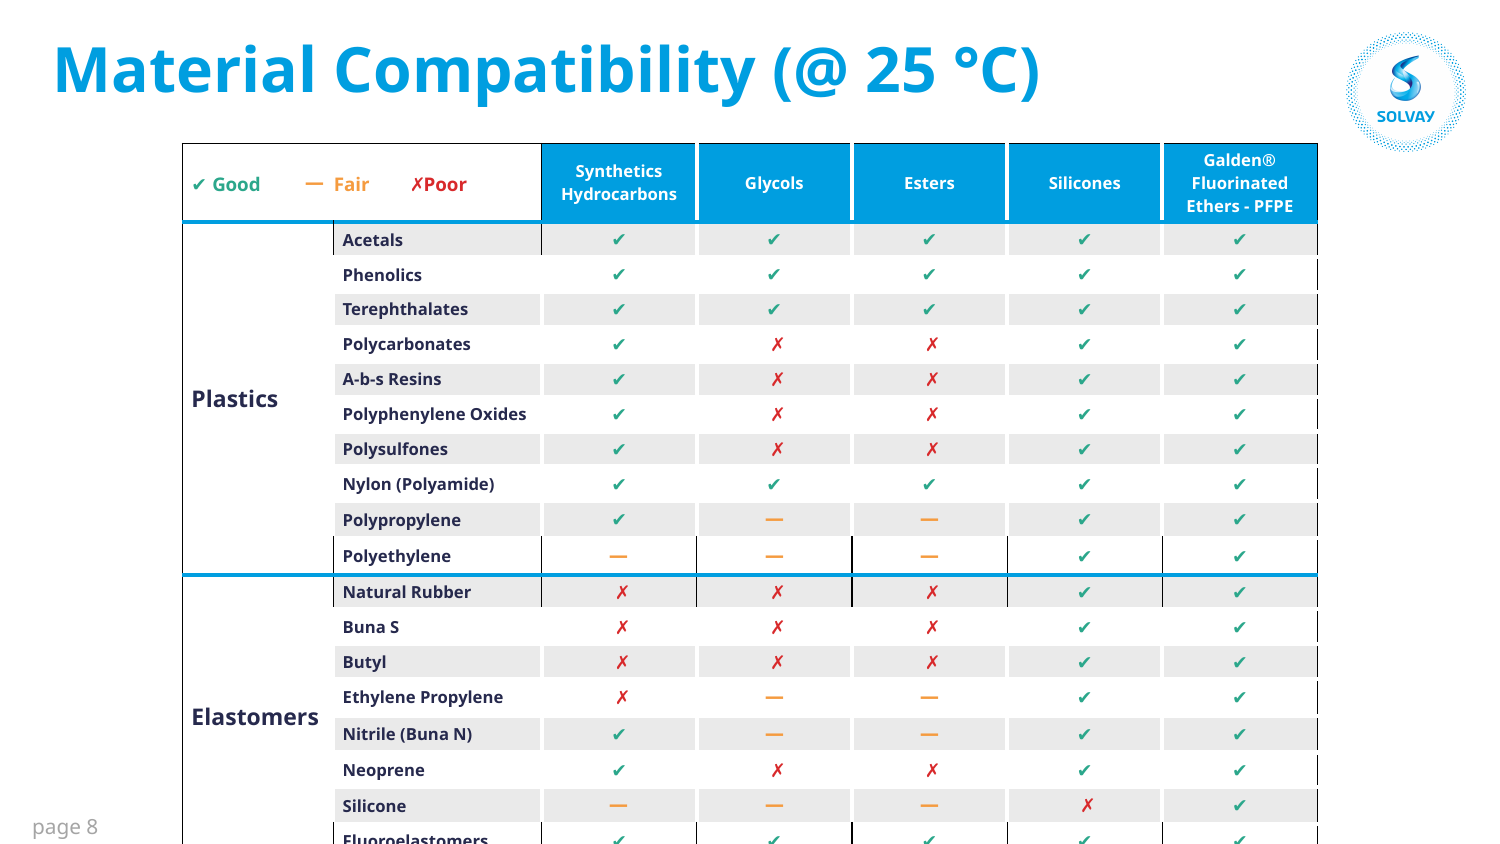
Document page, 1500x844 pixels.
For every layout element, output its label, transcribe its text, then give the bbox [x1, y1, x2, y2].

table_cell Neoprene [335, 755, 540, 785]
table_cell ✗ [699, 364, 850, 395]
table_cell Phenolics [335, 259, 540, 290]
table_cell A-b-s Resins [335, 364, 540, 395]
table_cell ✔ [1009, 718, 1160, 750]
table_cell Terephthalates [335, 294, 540, 325]
table_cell Plastics [183, 224, 333, 573]
table_cell ✔ [1008, 540, 1162, 573]
table_cell ✔ [1164, 259, 1317, 290]
table_cell ✗ [542, 577, 696, 607]
table_cell ✔ [1009, 399, 1160, 429]
table_cell Buna S [335, 611, 540, 642]
table_header Glycols [699, 144, 850, 220]
table_cell ✔ [1164, 681, 1317, 714]
table_cell ✔ [1164, 468, 1317, 499]
table_header Galden® Fluorinated Ethers - PFPE [1164, 144, 1317, 220]
table_cell ✗ [854, 646, 1005, 677]
table_cell Polycarbonates [335, 329, 540, 360]
table_cell 一 [854, 718, 1005, 750]
table_cell ✔ [544, 468, 695, 499]
table_cell Polyethylene [334, 540, 541, 573]
table_cell ✔ [1009, 294, 1160, 325]
table_cell ✗ [853, 577, 1007, 607]
table_cell ✗ [854, 364, 1005, 395]
table_cell ✔ [1164, 294, 1317, 325]
table_cell ✔ [1164, 434, 1317, 464]
table_header ✔ Good 一 Fair ✗ Poor [183, 144, 541, 220]
table_cell ✔ [1009, 224, 1160, 255]
table_cell ✔ [1163, 540, 1317, 573]
table_cell ✔ [1164, 503, 1317, 536]
table_cell ✔ [544, 259, 695, 290]
table_cell ✔ [1009, 755, 1160, 785]
table_cell ✗ [697, 577, 851, 607]
table_cell 一 [544, 789, 695, 822]
table_cell ✔ [544, 503, 695, 536]
table_cell ✔ [1009, 503, 1160, 536]
table_cell ✗ [699, 755, 850, 785]
table_cell ✗ [699, 434, 850, 464]
picture [1346, 32, 1466, 152]
table_cell ✔ [854, 224, 1005, 255]
table_cell ✔ [1009, 646, 1160, 677]
table_cell ✔ [1008, 577, 1162, 607]
table_cell ✔ [1164, 646, 1317, 677]
table_cell 一 [853, 540, 1007, 573]
table_cell Elastomers [183, 577, 333, 844]
table_cell ✔ [854, 294, 1005, 325]
table_cell ✔ [542, 224, 695, 255]
table_cell ✔ [1164, 399, 1317, 429]
table_cell Ethylene Propylene [335, 681, 540, 714]
table_cell ✗ [854, 611, 1005, 642]
table_cell ✔ [1163, 577, 1317, 607]
table_cell ✔ [1009, 611, 1160, 642]
table_cell Acetals [334, 224, 541, 255]
table_header Synthetics Hydrocarbons [542, 144, 695, 220]
table_cell 一 [699, 718, 850, 750]
table_cell ✔ [542, 826, 696, 844]
table_cell ✗ [699, 611, 850, 642]
table_cell ✔ [1009, 259, 1160, 290]
table_cell Polyphenylene Oxides [335, 399, 540, 429]
table_cell ✗ [854, 434, 1005, 464]
table_cell ✔ [1164, 755, 1317, 785]
table_cell ✔ [854, 259, 1005, 290]
table_cell Polysulfones [335, 434, 540, 464]
table_cell ✔ [544, 364, 695, 395]
table_cell ✔ [699, 259, 850, 290]
table_cell ✔ [699, 224, 850, 255]
table_cell ✔ [544, 294, 695, 325]
table_cell ✔ [544, 434, 695, 464]
table_cell ✔ [1009, 468, 1160, 499]
table_cell ✔ [544, 755, 695, 785]
table_cell ✔ [1009, 681, 1160, 714]
table_cell Nylon (Polyamide) [335, 468, 540, 499]
table_cell ✔ [699, 468, 850, 499]
table_cell 一 [699, 789, 850, 822]
slide_number page 8 [32, 813, 151, 844]
table_cell ✔ [1008, 826, 1162, 844]
table_cell Nitrile (Buna N) [335, 718, 540, 750]
table_cell ✗ [854, 329, 1005, 360]
table_cell ✔ [1009, 434, 1160, 464]
table_cell 一 [542, 540, 696, 573]
table_cell 一 [699, 681, 850, 714]
table_cell 一 [854, 681, 1005, 714]
table_cell 一 [699, 503, 850, 536]
table_cell ✗ [699, 329, 850, 360]
table_cell 一 [854, 503, 1005, 536]
table_cell ✗ [699, 646, 850, 677]
table_cell Butyl [335, 646, 540, 677]
table_header Esters [854, 144, 1005, 220]
table_cell ✗ [544, 611, 695, 642]
table_cell ✔ [544, 329, 695, 360]
table_cell ✔ [1164, 364, 1317, 395]
table_cell ✔ [1164, 611, 1317, 642]
table_cell ✔ [699, 294, 850, 325]
table_cell ✗ [544, 681, 695, 714]
table_cell ✗ [1009, 789, 1160, 822]
table_cell ✔ [544, 718, 695, 750]
table_cell Polypropylene [335, 503, 540, 536]
table_cell 一 [697, 540, 851, 573]
table_cell 一 [854, 789, 1005, 822]
table_cell ✗ [854, 755, 1005, 785]
table_cell ✔ [1164, 224, 1317, 255]
table_cell ✔ [853, 826, 1007, 844]
table_cell ✔ [1009, 364, 1160, 395]
table_cell Fluoroelastomers [334, 826, 541, 844]
table_cell ✔ [1163, 826, 1317, 844]
title Material Compatibility (@ 25 °C) [41, 33, 1105, 104]
table_cell ✔ [1164, 789, 1317, 822]
table_cell Natural Rubber [334, 577, 541, 607]
table_cell ✗ [699, 399, 850, 429]
table_cell ✔ [697, 826, 851, 844]
table_cell Silicone [335, 789, 540, 822]
table_cell ✔ [544, 399, 695, 429]
table_cell ✔ [1164, 718, 1317, 750]
table_header Silicones [1009, 144, 1160, 220]
table_cell ✔ [1009, 329, 1160, 360]
table_cell ✗ [854, 399, 1005, 429]
table_cell ✗ [544, 646, 695, 677]
table_cell ✔ [854, 468, 1005, 499]
table_cell ✔ [1164, 329, 1317, 360]
